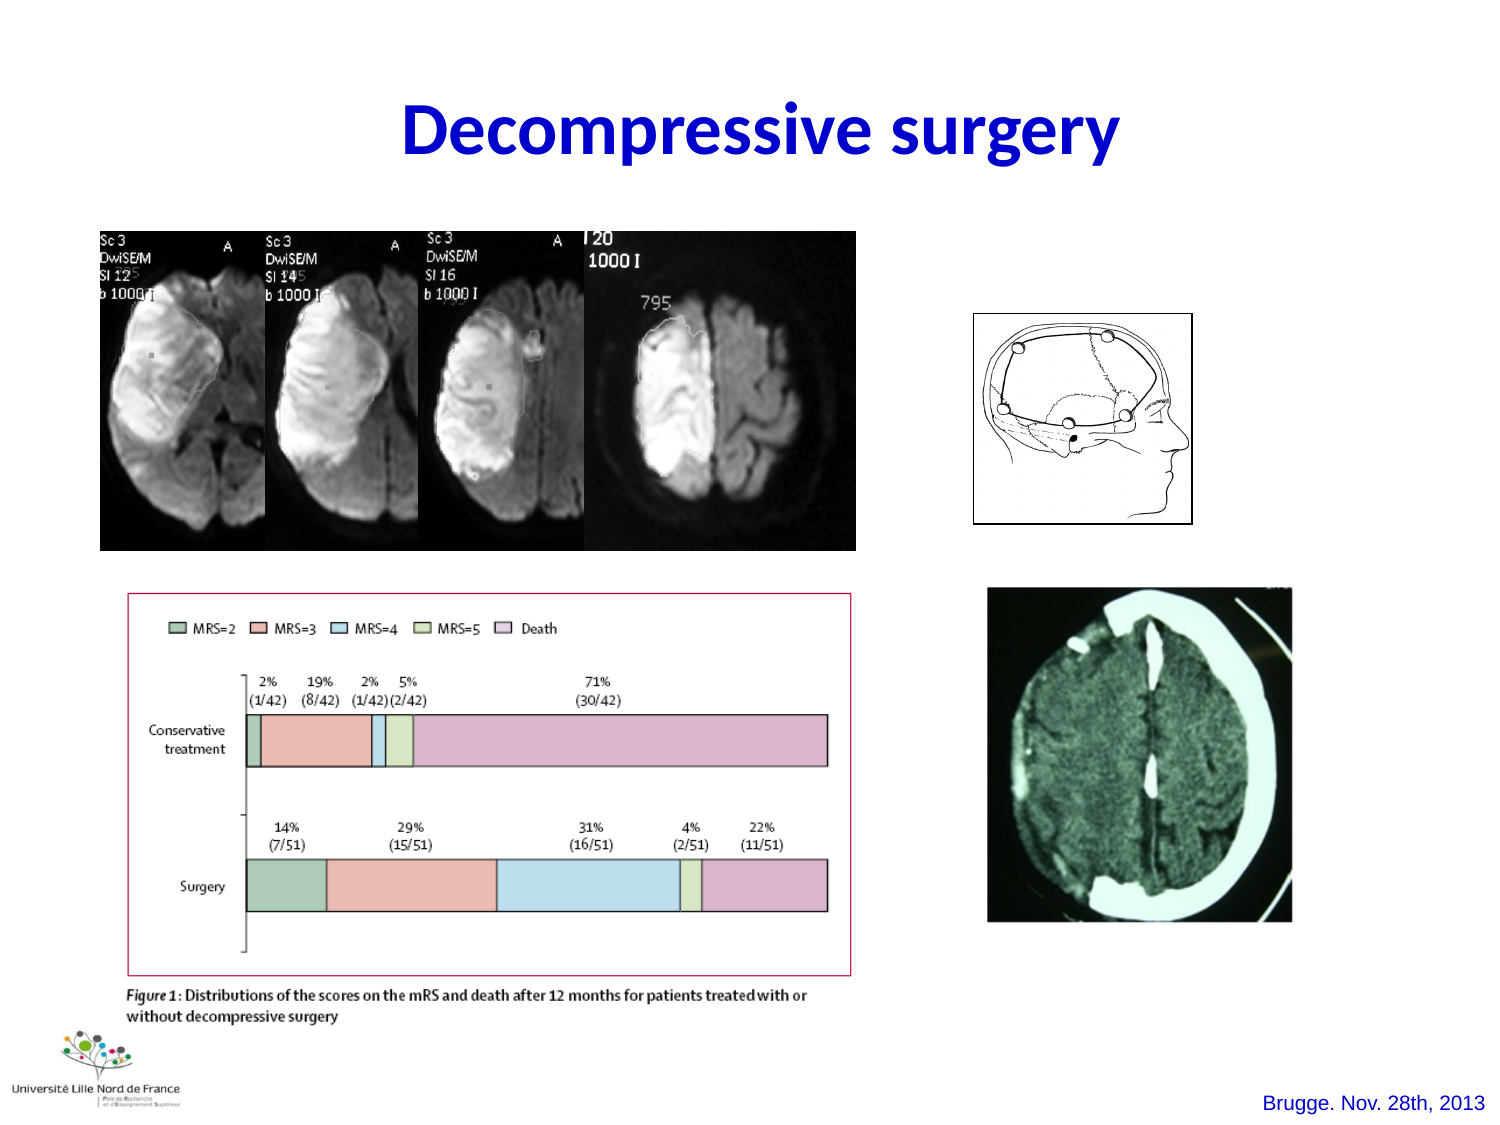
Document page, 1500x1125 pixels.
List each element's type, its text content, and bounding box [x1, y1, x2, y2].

picture [11, 585, 863, 1123]
title Decompressive surgery [194, 30, 1329, 219]
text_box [100, 231, 857, 551]
picture [974, 314, 1192, 524]
picture [985, 585, 1295, 924]
